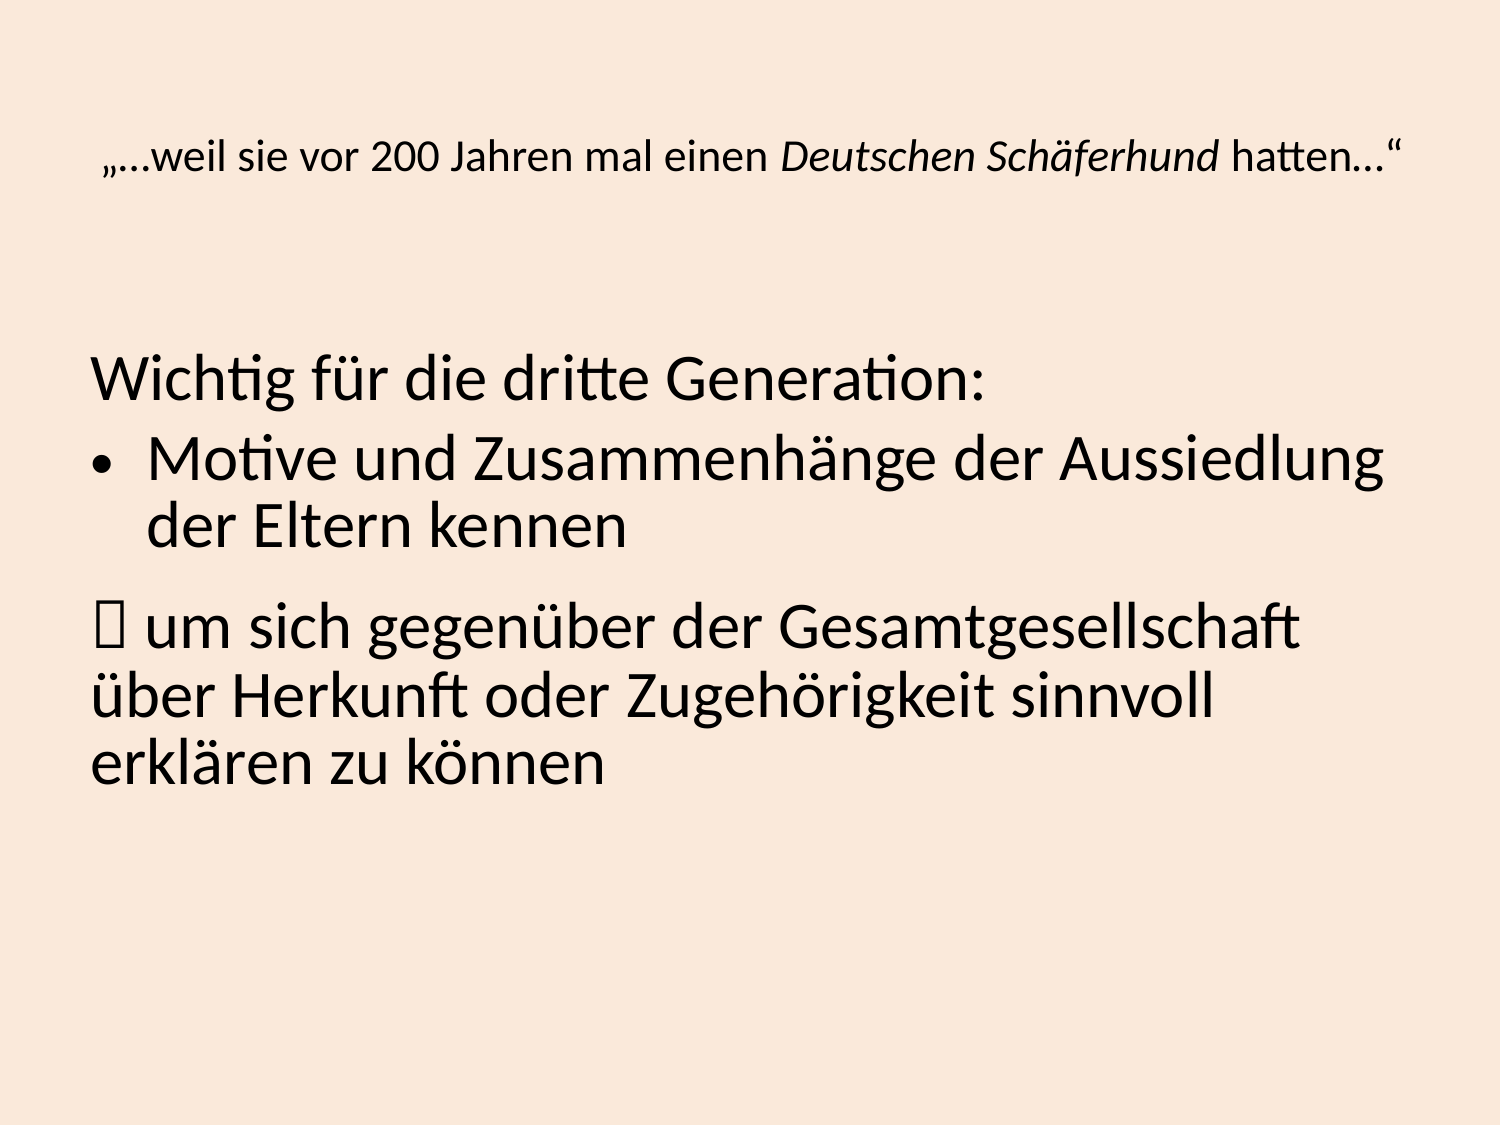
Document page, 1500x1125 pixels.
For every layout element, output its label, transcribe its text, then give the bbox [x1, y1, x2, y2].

list Wichtig für die dritte Generation: Motive und Zusammenhänge der Aussiedlung der Eltern kennen  um sich gegenüber der Gesamtgesellschaft über Herkunft oder Zugehörigkeit sinnvoll erklären zu können [75, 262, 1425, 1005]
title „…weil sie vor 200 Jahren mal einen Deutschen Schäferhund hatten…“ [76, 66, 1427, 254]
